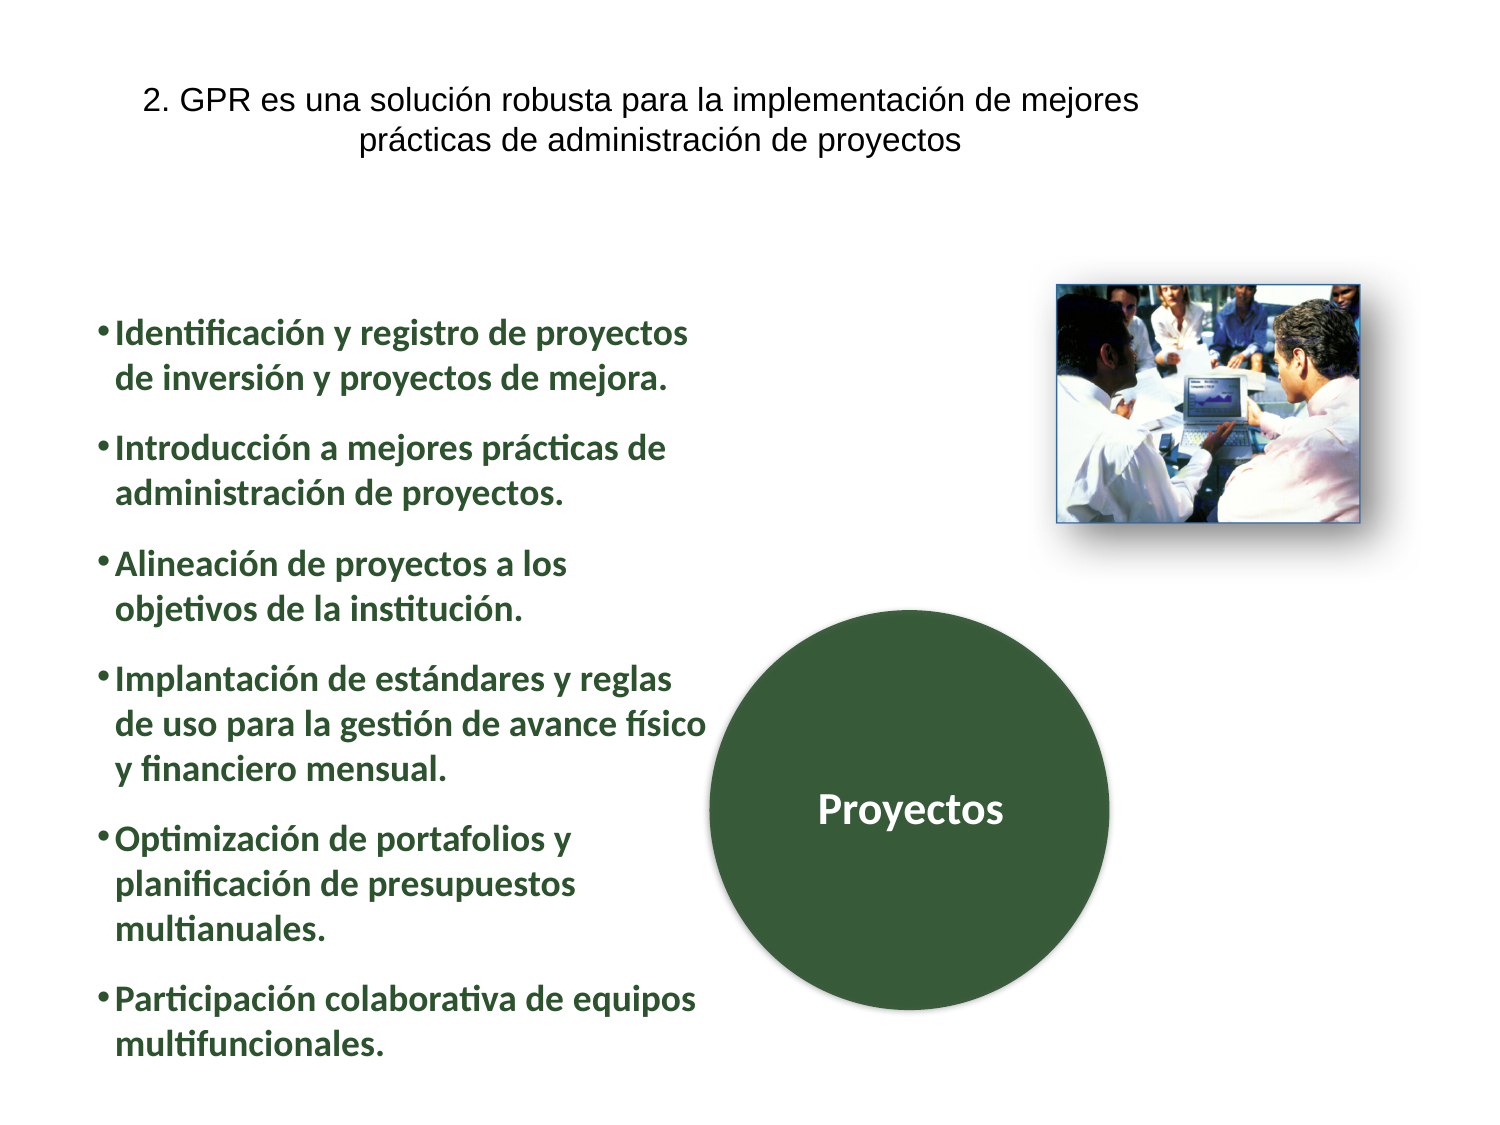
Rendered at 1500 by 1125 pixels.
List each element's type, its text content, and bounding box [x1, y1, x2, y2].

title 2. GPR es una solución robusta para la implementación de mejores prácticas de administración de proyectos [89, 69, 1195, 167]
picture [1055, 283, 1361, 524]
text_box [709, 609, 1110, 1011]
text_box Identificación y registro de proyectos de inversión y proyectos de mejora. Introducción a mejores prácticas de administración de proyectos. Alineación de proyectos a los objetivos de la institución. Implantación de estándares y reglas de uso para la gestión de avance físico y financiero mensual. Optimización de portafolios y planificación de presupuestos multianuales. Participación colaborativa de equipos multifuncionales. [82, 301, 723, 1071]
